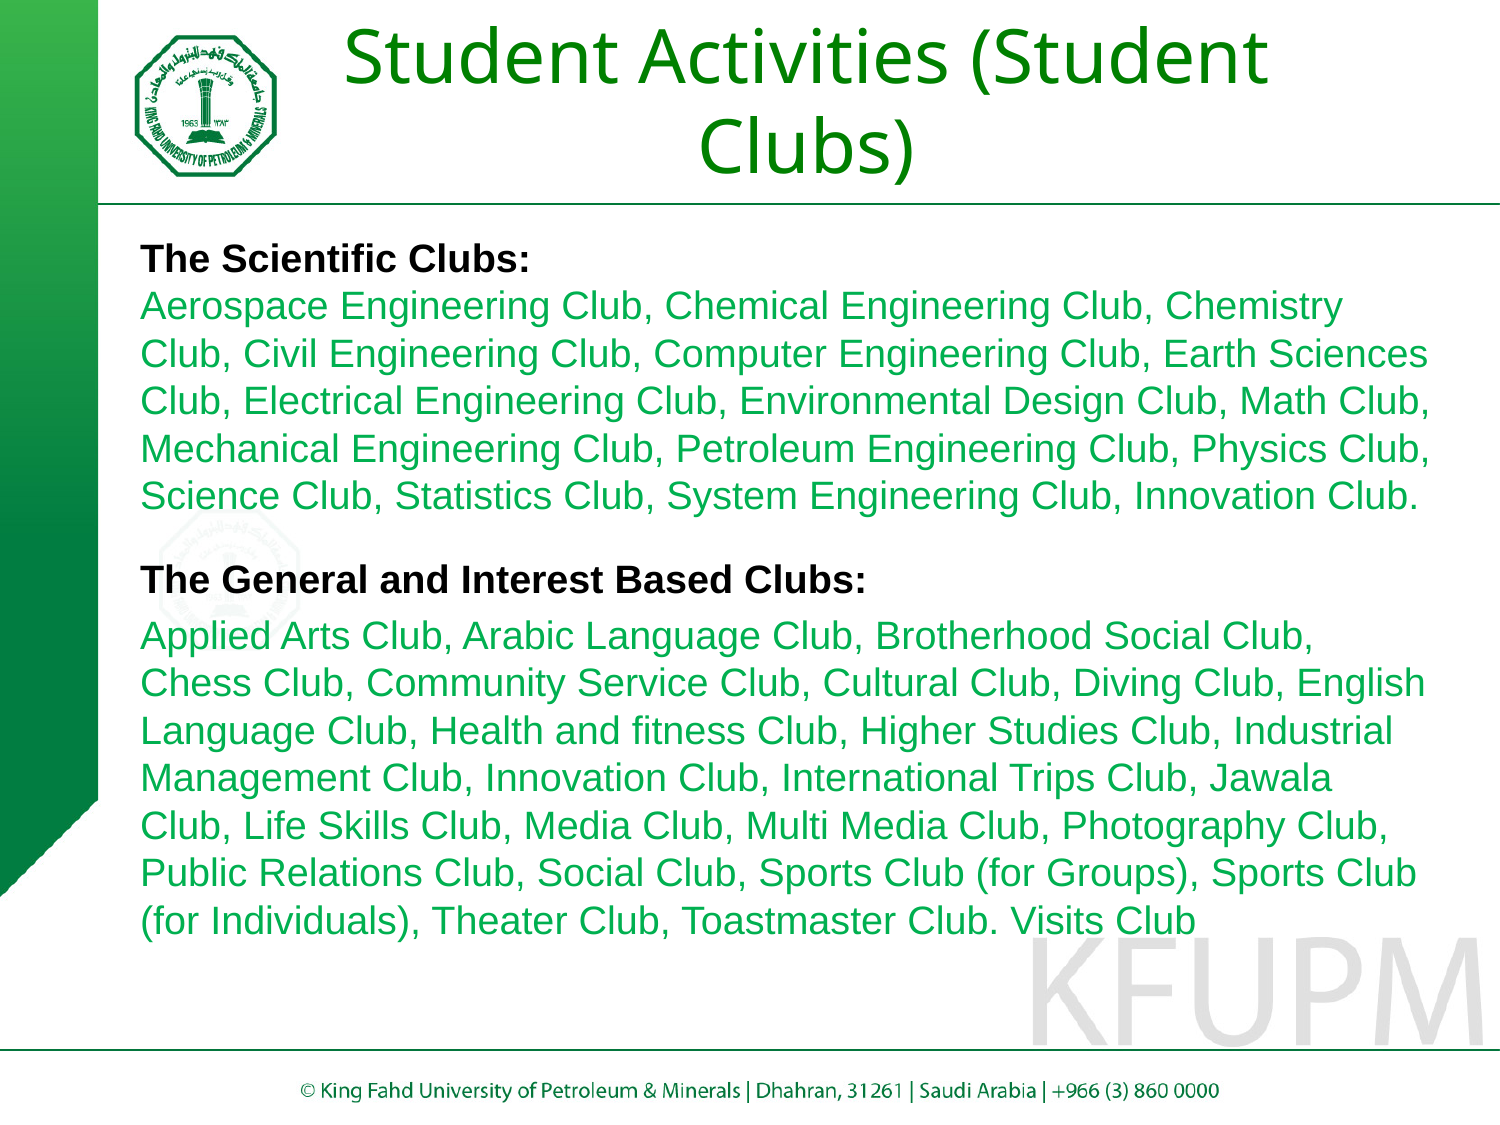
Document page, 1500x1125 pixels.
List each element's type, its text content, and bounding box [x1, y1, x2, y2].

list The Scientific Clubs: Aerospace Engineering Club, Chemical Engineering Club, Chemistry Club, Civil Engineering Club, Computer Engineering Club, Earth Sciences Club, Electrical Engineering Club, Environmental Design Club, Math Club, Mechanical Engineering Club, Petroleum Engineering Club, Physics Club, Science Club, Statistics Club, System Engineering Club, Innovation Club. The General and Interest Based Clubs: Applied Arts Club, Arabic Language Club, Brotherhood Social Club, Chess Club, Community Service Club, Cultural Club, Diving Club, English Language Club, Health and fitness Club, Higher Studies Club, Industrial Management Club, Innovation Club, International Trips Club, Jawala Club, Life Skills Club, Media Club, Multi Media Club, Photography Club, Public Relations Club, Social Club, Sports Club (for Groups), Sports Club (for Individuals), Theater Club, Toastmaster Club. Visits Club [124, 224, 1451, 1051]
title Student Activities (Student Clubs) [237, 21, 1376, 176]
picture [0, 0, 1500, 1103]
